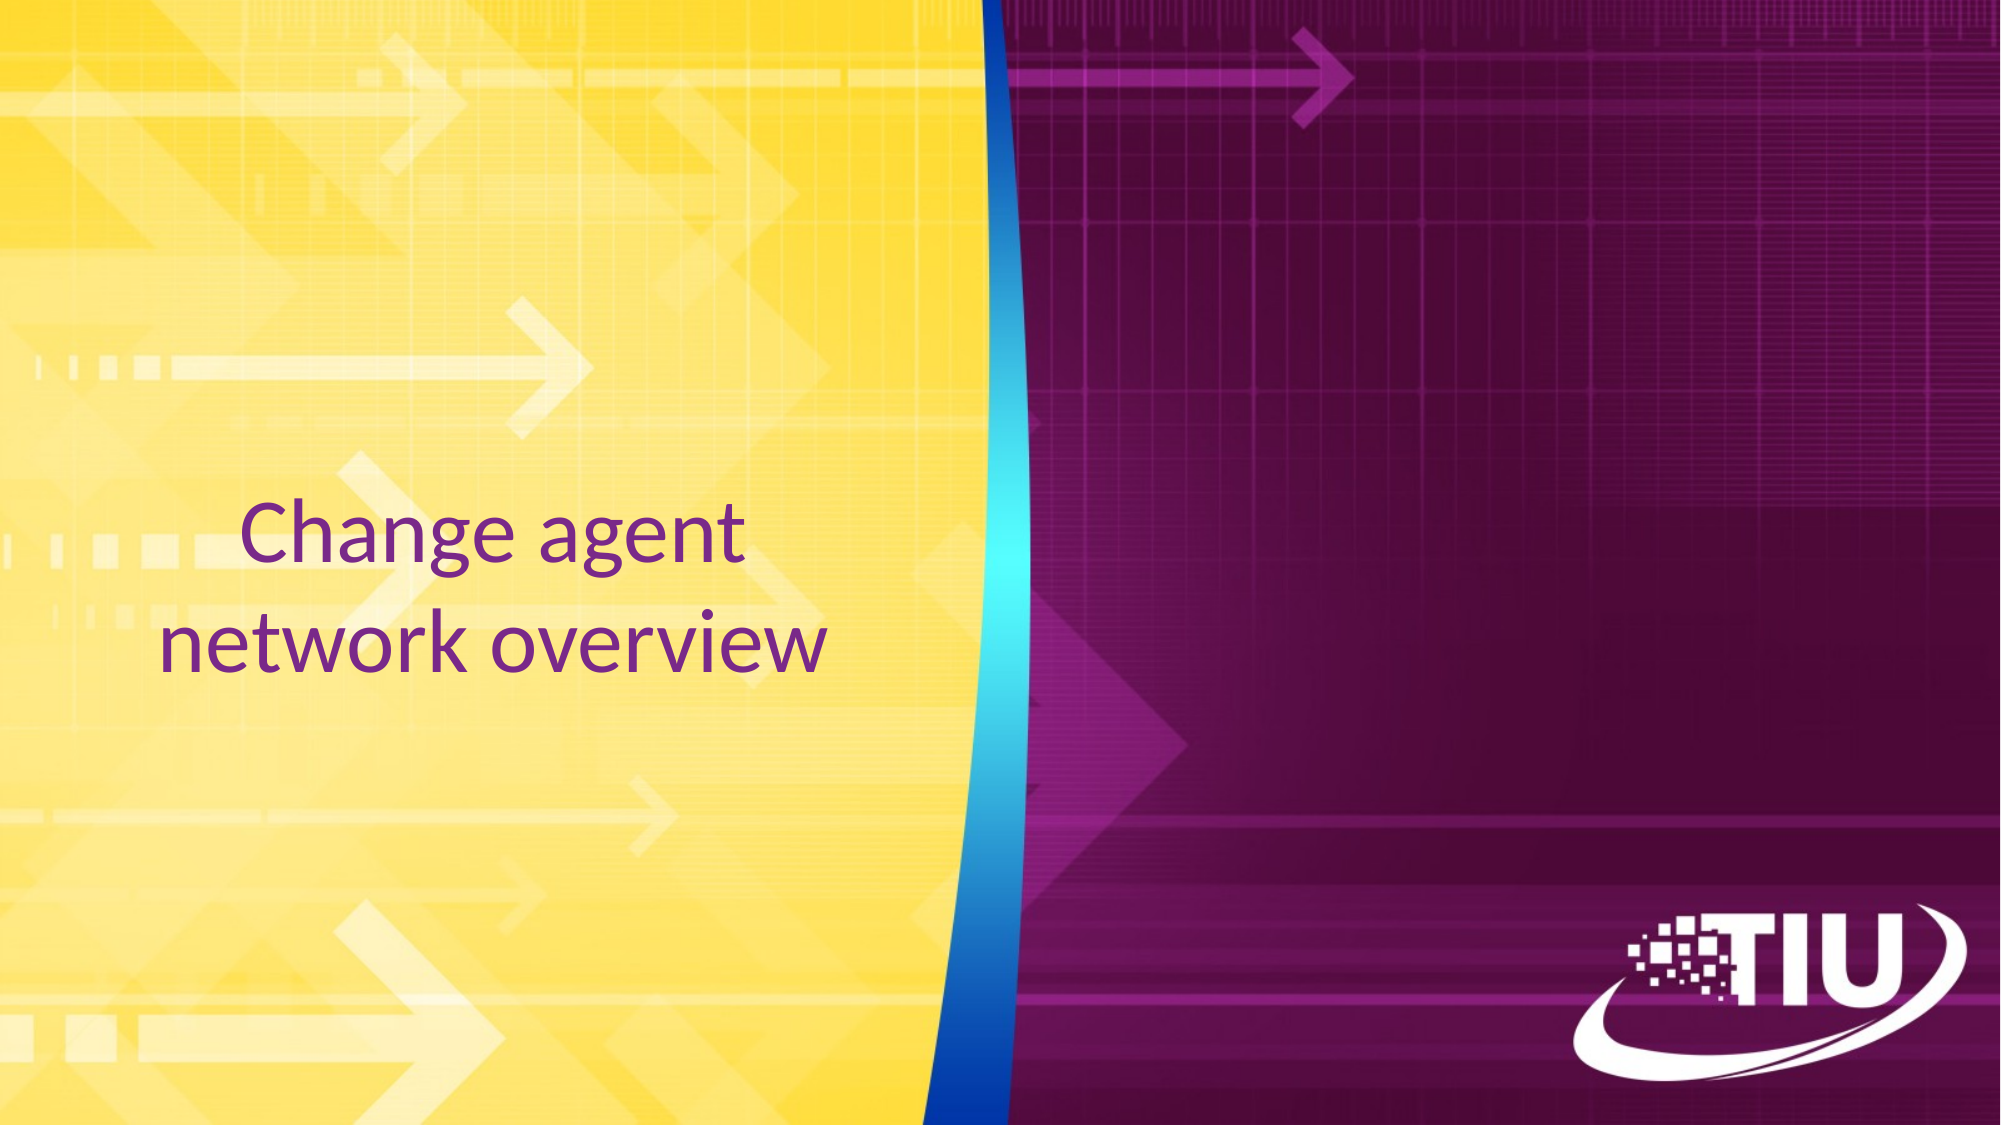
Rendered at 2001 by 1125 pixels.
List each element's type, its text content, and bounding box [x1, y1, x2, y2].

picture [0, 0, 2001, 1125]
title Change agent network overview [75, 75, 913, 1088]
